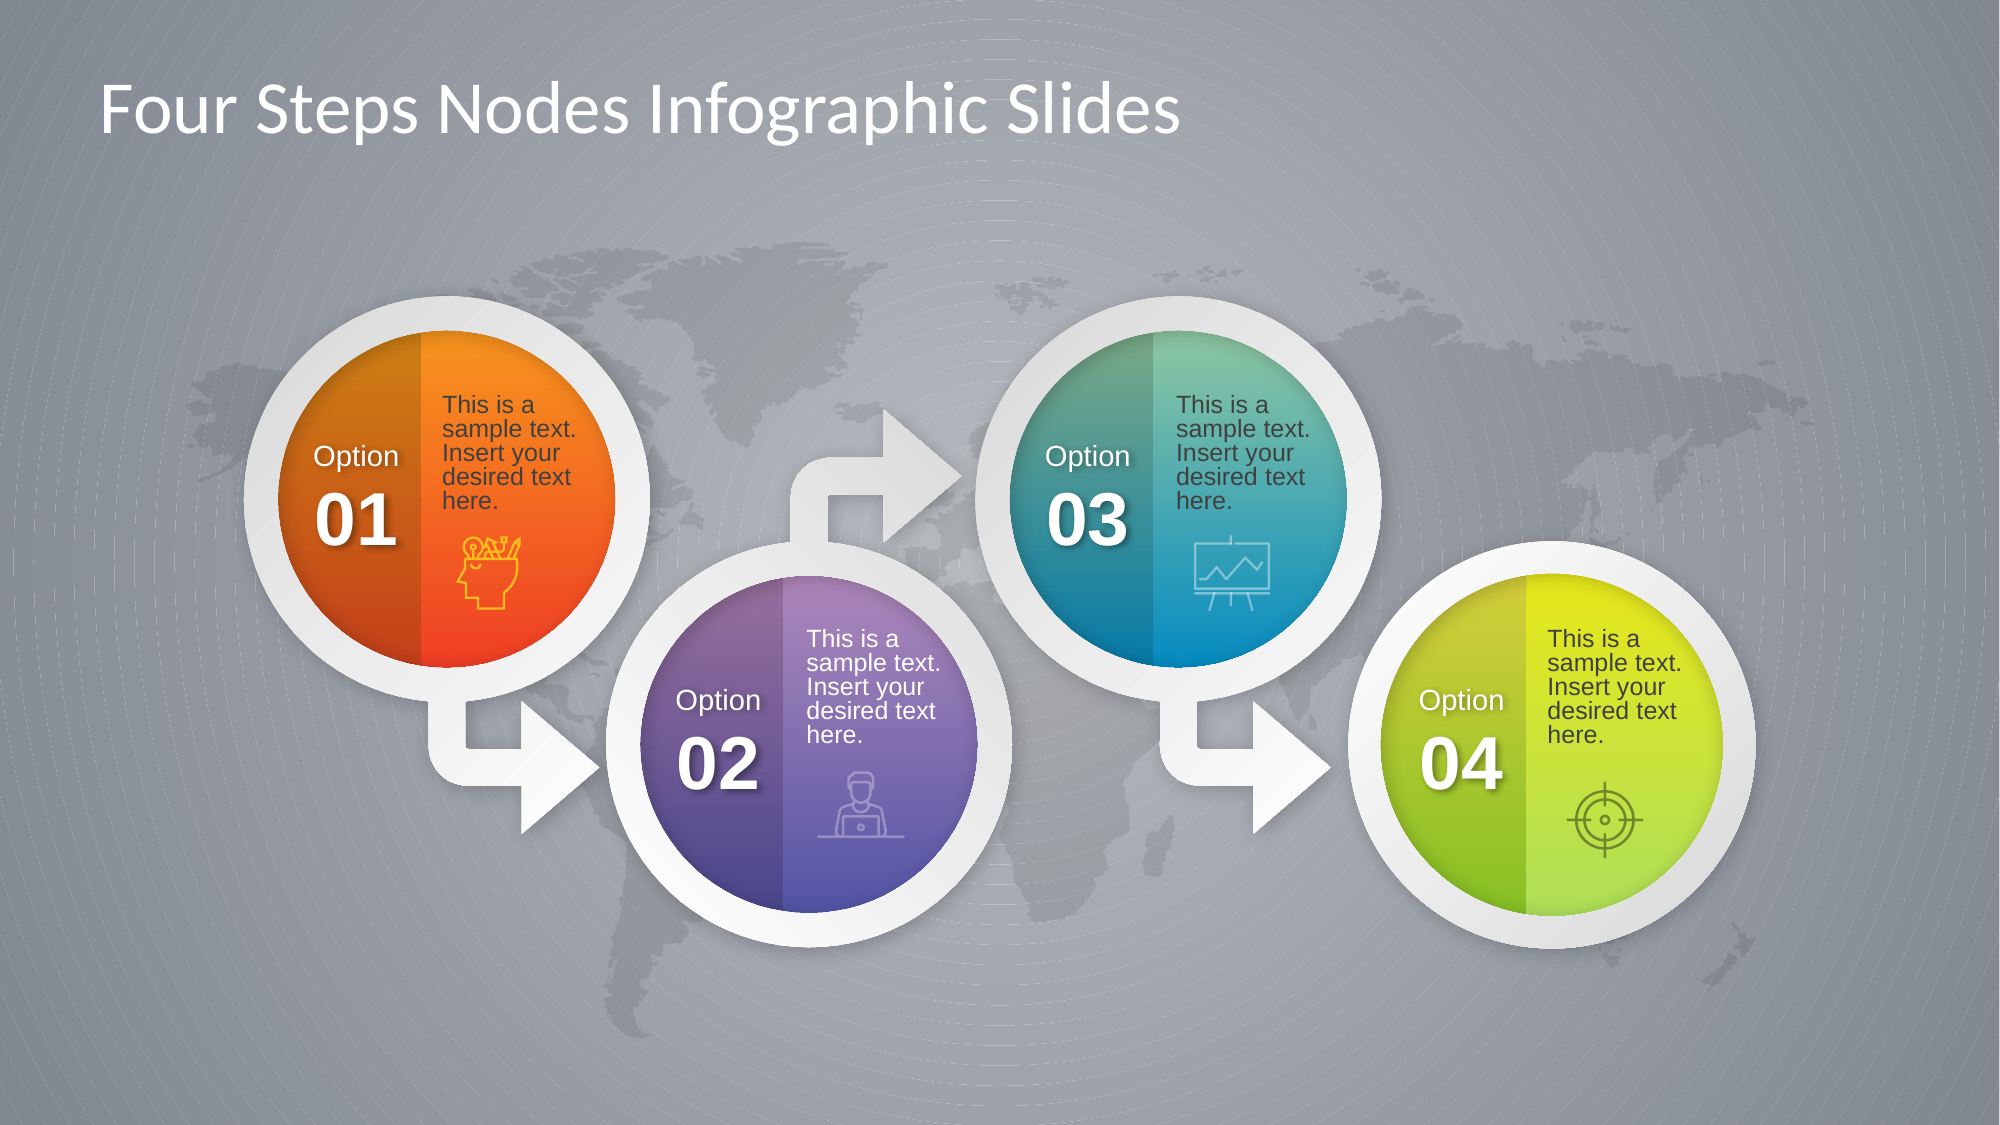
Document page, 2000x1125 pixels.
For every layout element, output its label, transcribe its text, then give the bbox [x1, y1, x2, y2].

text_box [184, 241, 1815, 1039]
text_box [1193, 534, 1271, 612]
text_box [816, 770, 905, 839]
title Four Steps Nodes Infographic Slides [99, 45, 1900, 162]
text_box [1566, 781, 1644, 859]
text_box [455, 536, 521, 610]
